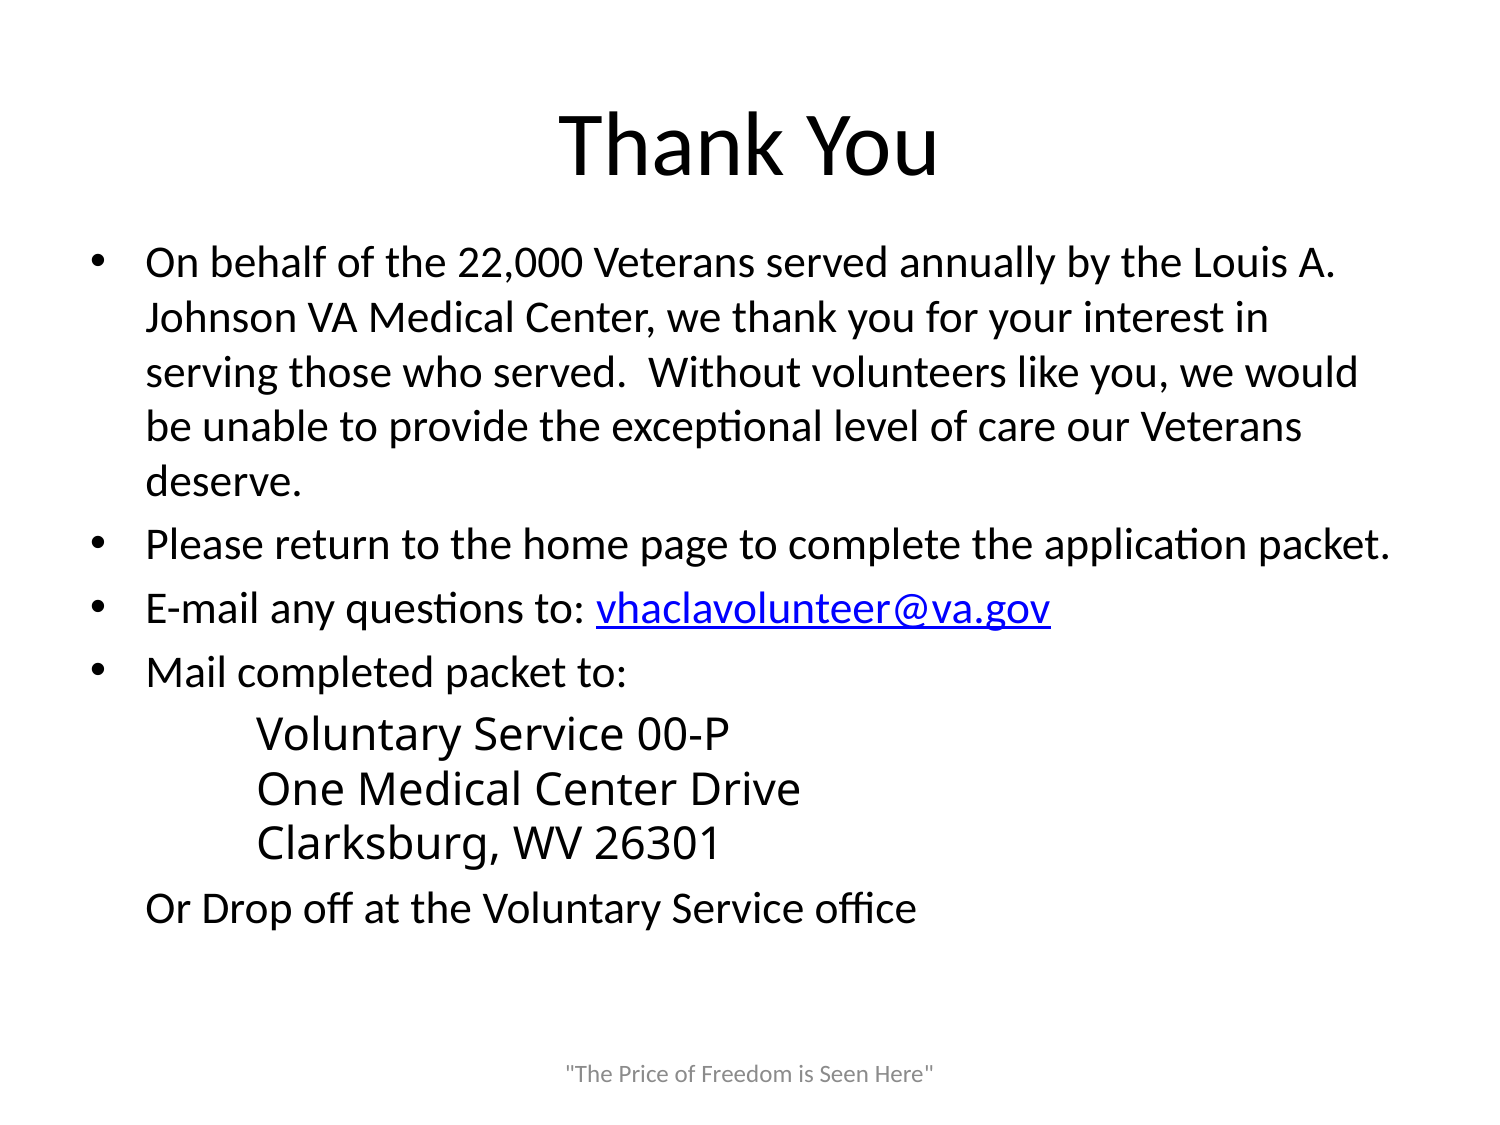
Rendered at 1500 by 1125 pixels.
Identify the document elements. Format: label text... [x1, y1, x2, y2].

title Thank You [75, 45, 1425, 224]
footer "The Price of Freedom is Seen Here" [512, 1042, 988, 1103]
list On behalf of the 22,000 Veterans served annually by the Louis A. Johnson VA Medical Center, we thank you for your interest in serving those who served. Without volunteers like you, we would be unable to provide the exceptional level of care our Veterans deserve. Please return to the home page to complete the application packet. E-mail any questions to: vhaclavolunteer@va.gov Mail completed packet to: Voluntary Service 00-P One Medical Center Drive Clarksburg, WV 26301 Or Drop off at the Voluntary Service office [75, 224, 1425, 968]
